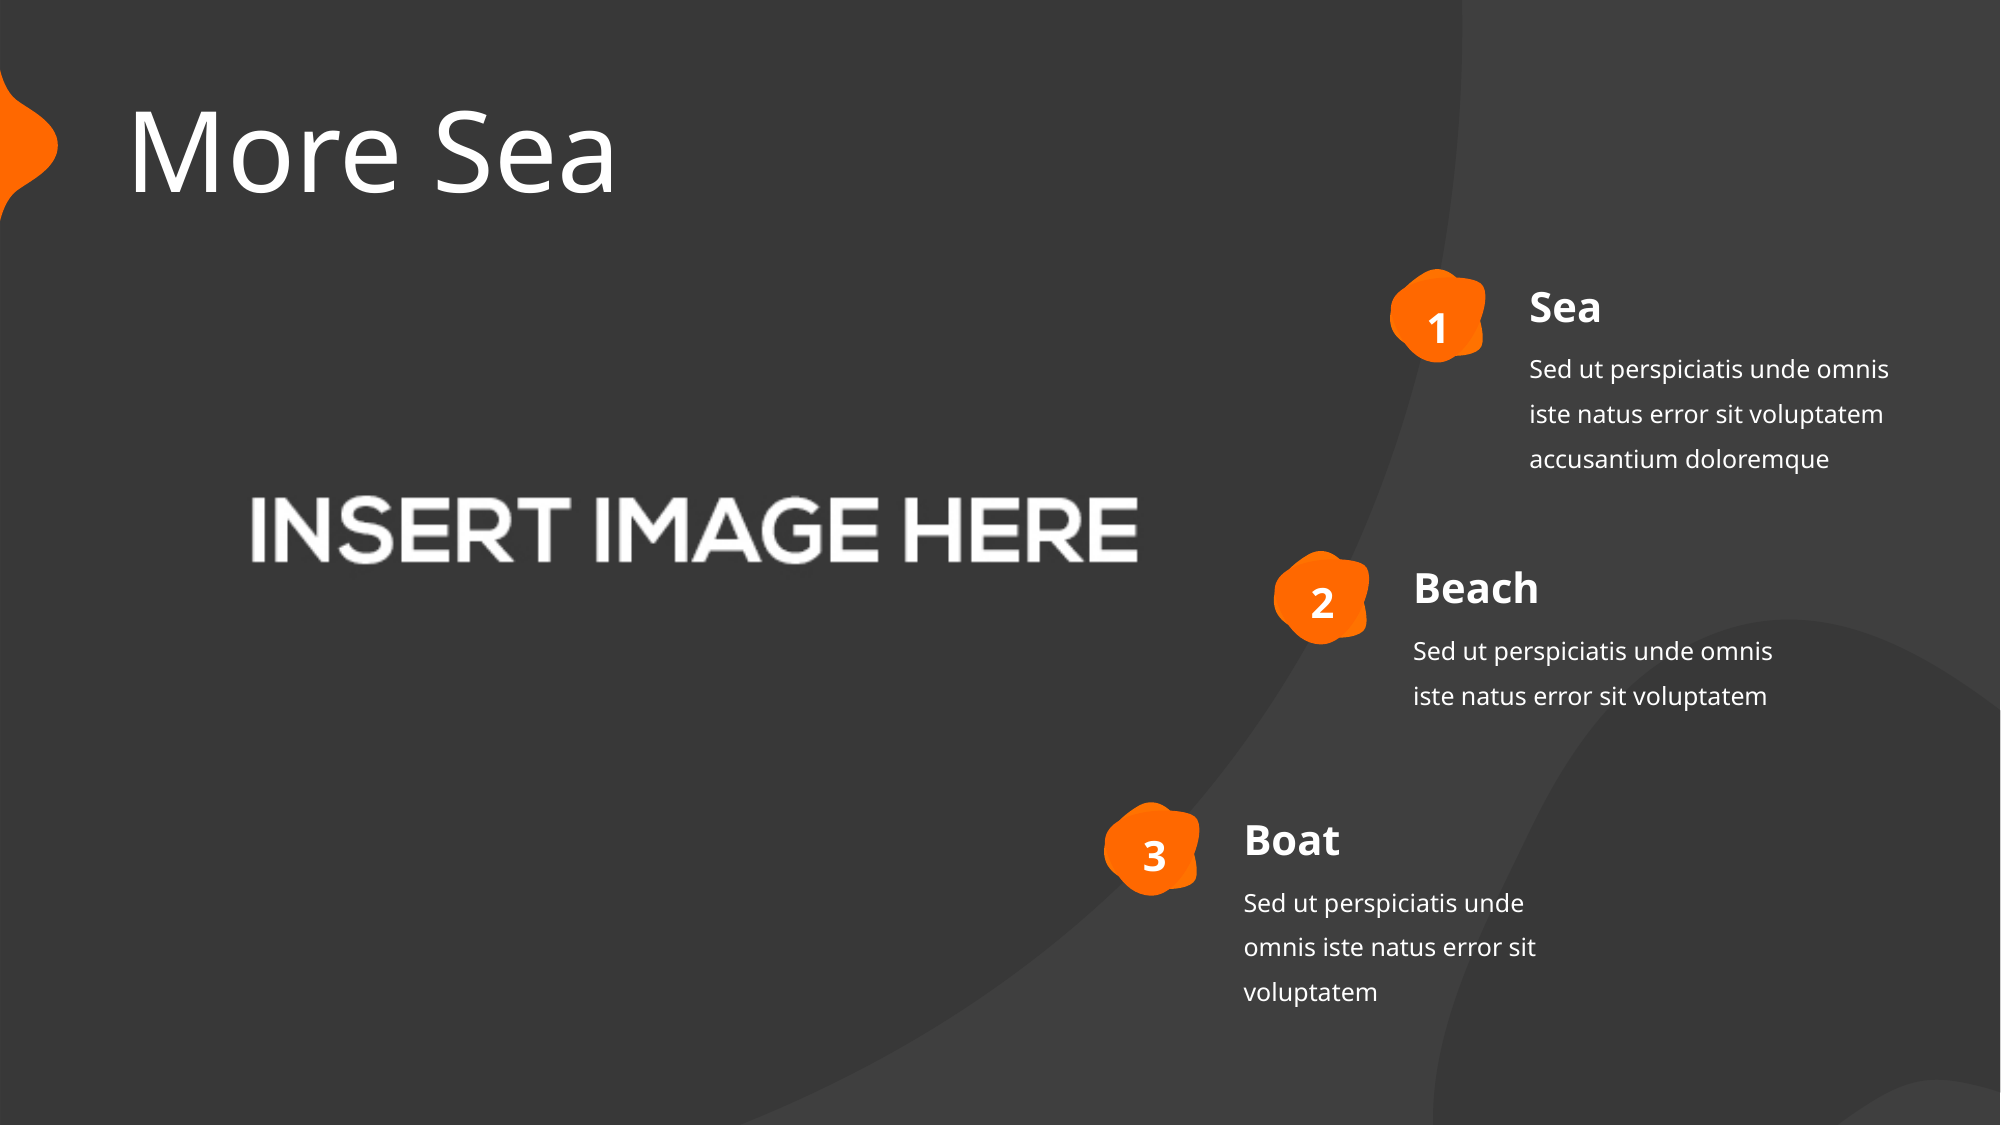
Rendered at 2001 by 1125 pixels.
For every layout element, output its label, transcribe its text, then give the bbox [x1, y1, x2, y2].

text_box Sed ut perspiciatis unde omnis iste natus error sit voluptatem [1463, 864, 1602, 1015]
text_box Sed ut perspiciatis unde omnis iste natus error sit voluptatem [1463, 613, 1829, 718]
text_box Sea [1514, 247, 1741, 331]
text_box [1251, 529, 1374, 649]
text_box Sed ut perspiciatis unde omnis iste natus error sit voluptatem accusantium doloremque [1514, 331, 1946, 481]
text_box Beach [1463, 529, 1625, 613]
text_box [1367, 247, 1490, 367]
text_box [1081, 781, 1204, 900]
picture [0, 0, 1463, 1125]
